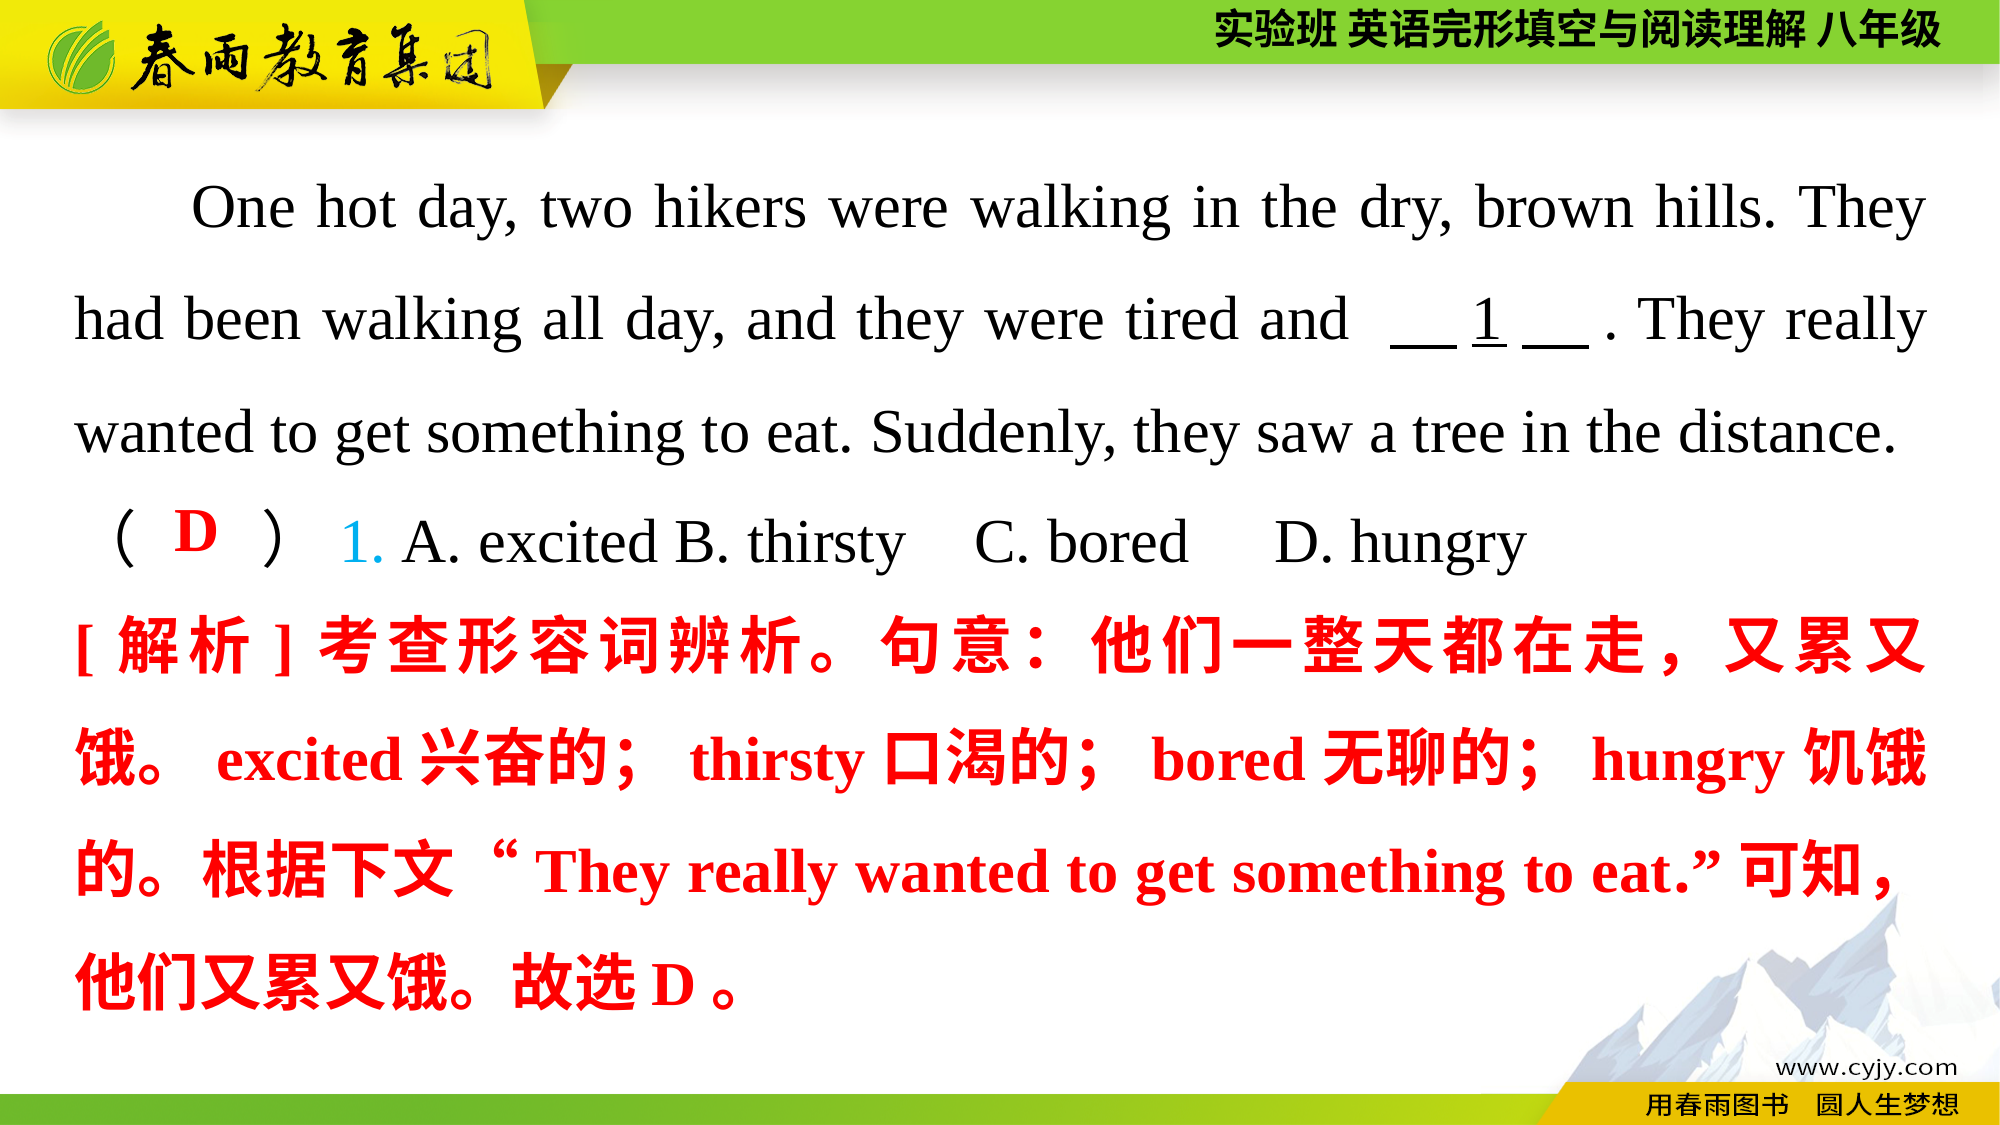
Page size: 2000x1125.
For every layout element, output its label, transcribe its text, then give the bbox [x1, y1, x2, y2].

text_box [解析]考查形容词辨析。句意：他们一整天都在走，又累又饿。excited兴奋的；thirsty口渴的；bored无聊的；hungry饥饿的。根据下文“They really wanted to get something to eat.”可知，他们又累又饿。故选D。 [59, 560, 1944, 1026]
picture [0, 0, 2000, 1125]
list One hot day, two hikers were walking in the dry, brown hills. They had been walking all day, and they were tired and 1 . They really wanted to get something to eat. Suddenly, they saw a tree in the distance. [59, 120, 1944, 454]
text_box D [160, 481, 236, 560]
text_box （ ）1. A. excited B. thirsty C. bored D. hungry [59, 454, 1944, 560]
